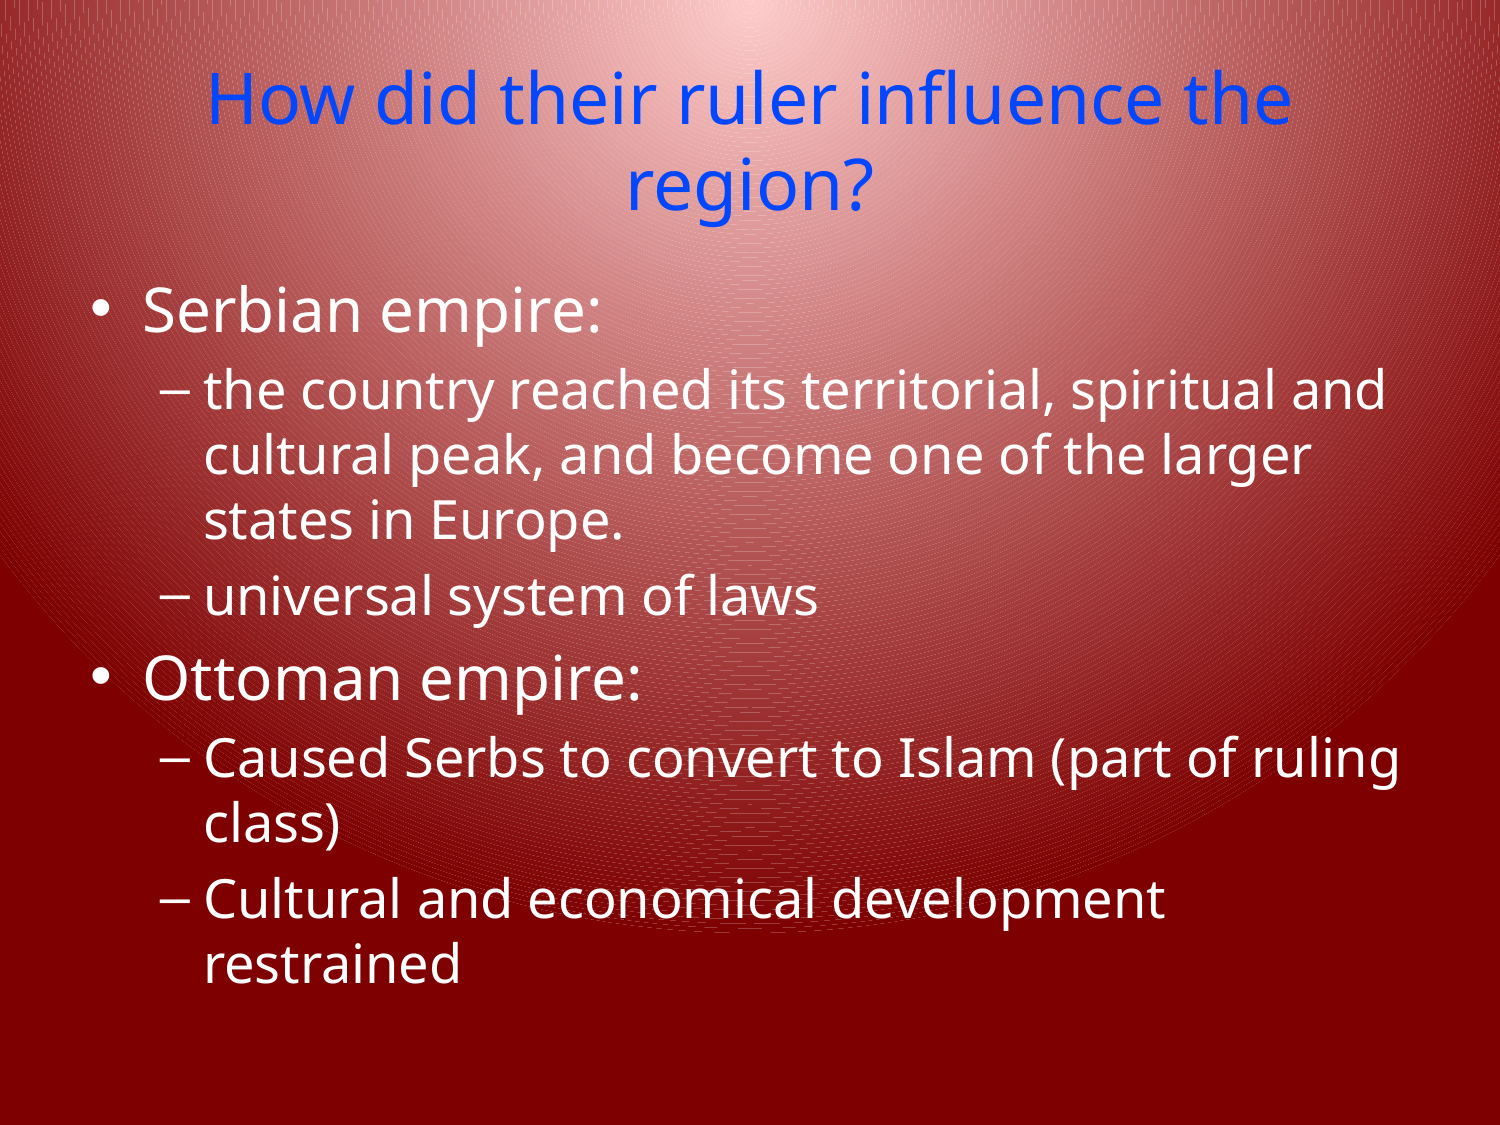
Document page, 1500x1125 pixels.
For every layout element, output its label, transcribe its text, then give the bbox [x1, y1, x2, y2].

title How did their ruler influence the region? [75, 45, 1425, 233]
list Serbian empire: the country reached its territorial, spiritual and cultural peak, and become one of the larger states in Europe. universal system of laws Ottoman empire: Caused Serbs to convert to Islam (part of ruling class) Cultural and economical development restrained [75, 262, 1425, 1005]
